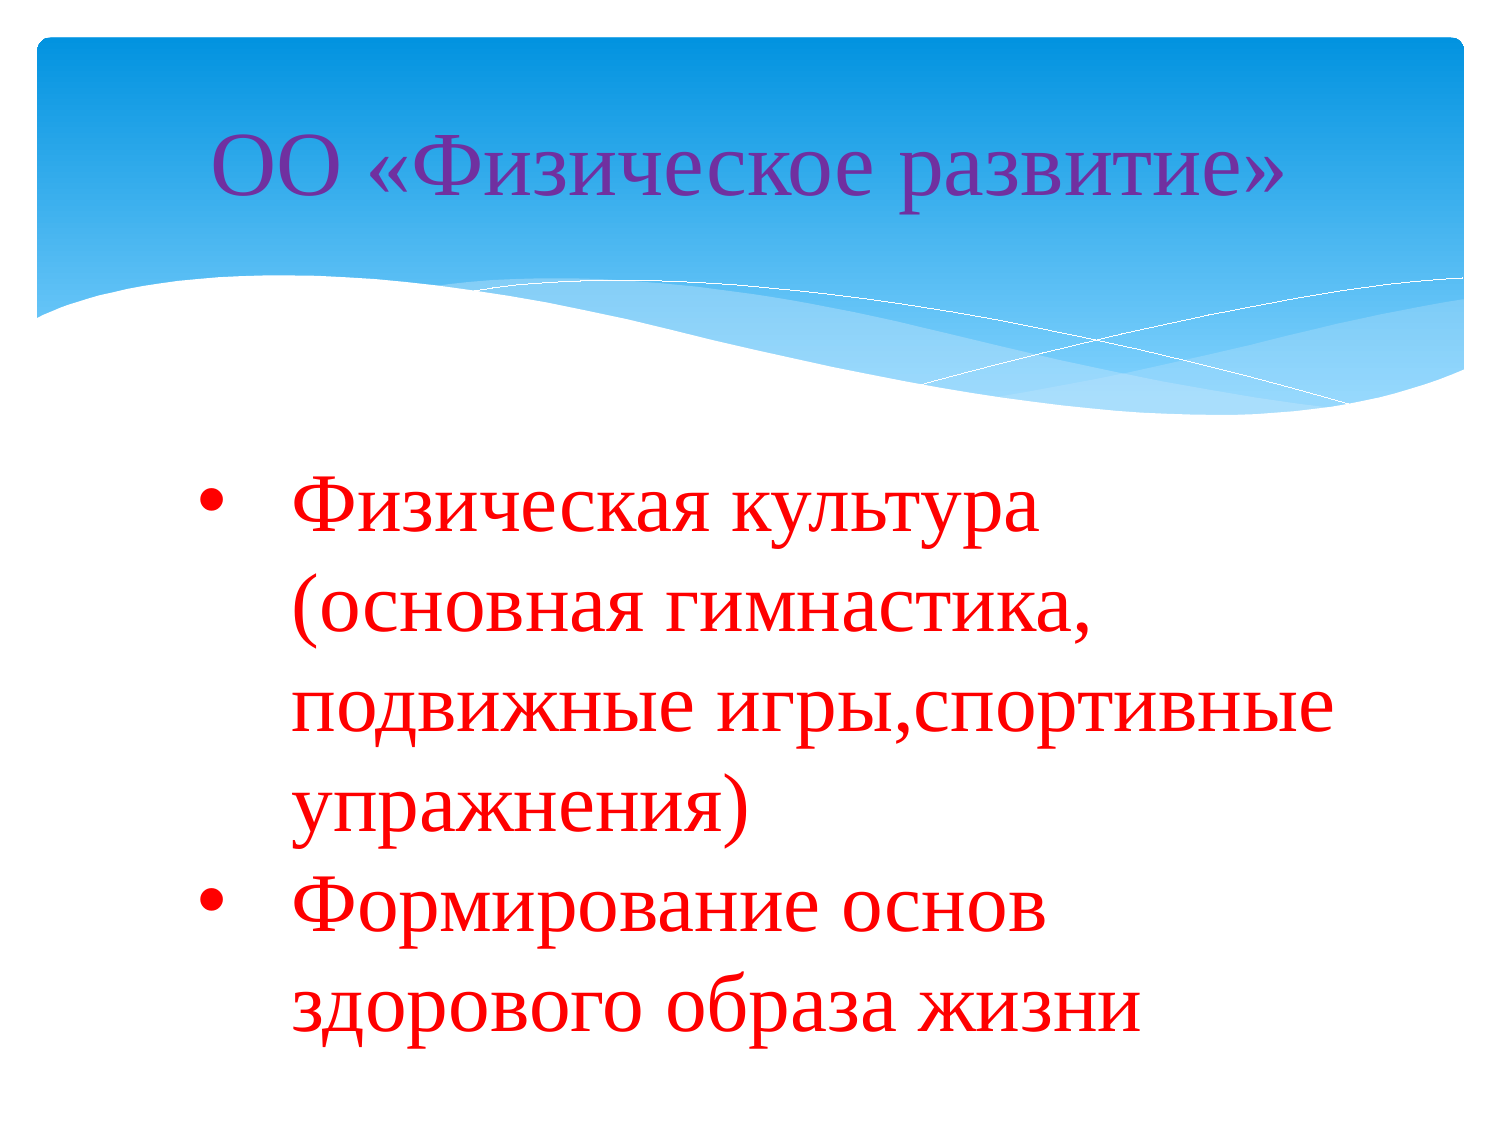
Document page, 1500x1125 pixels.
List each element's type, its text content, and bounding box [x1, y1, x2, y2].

text_box Физическая культура (основная гимнастика, подвижные игры,спортивные упражнения) Формирование основ здорового образа жизни [182, 441, 1365, 1056]
title ОО «Физическое развитие» [75, 55, 1425, 261]
